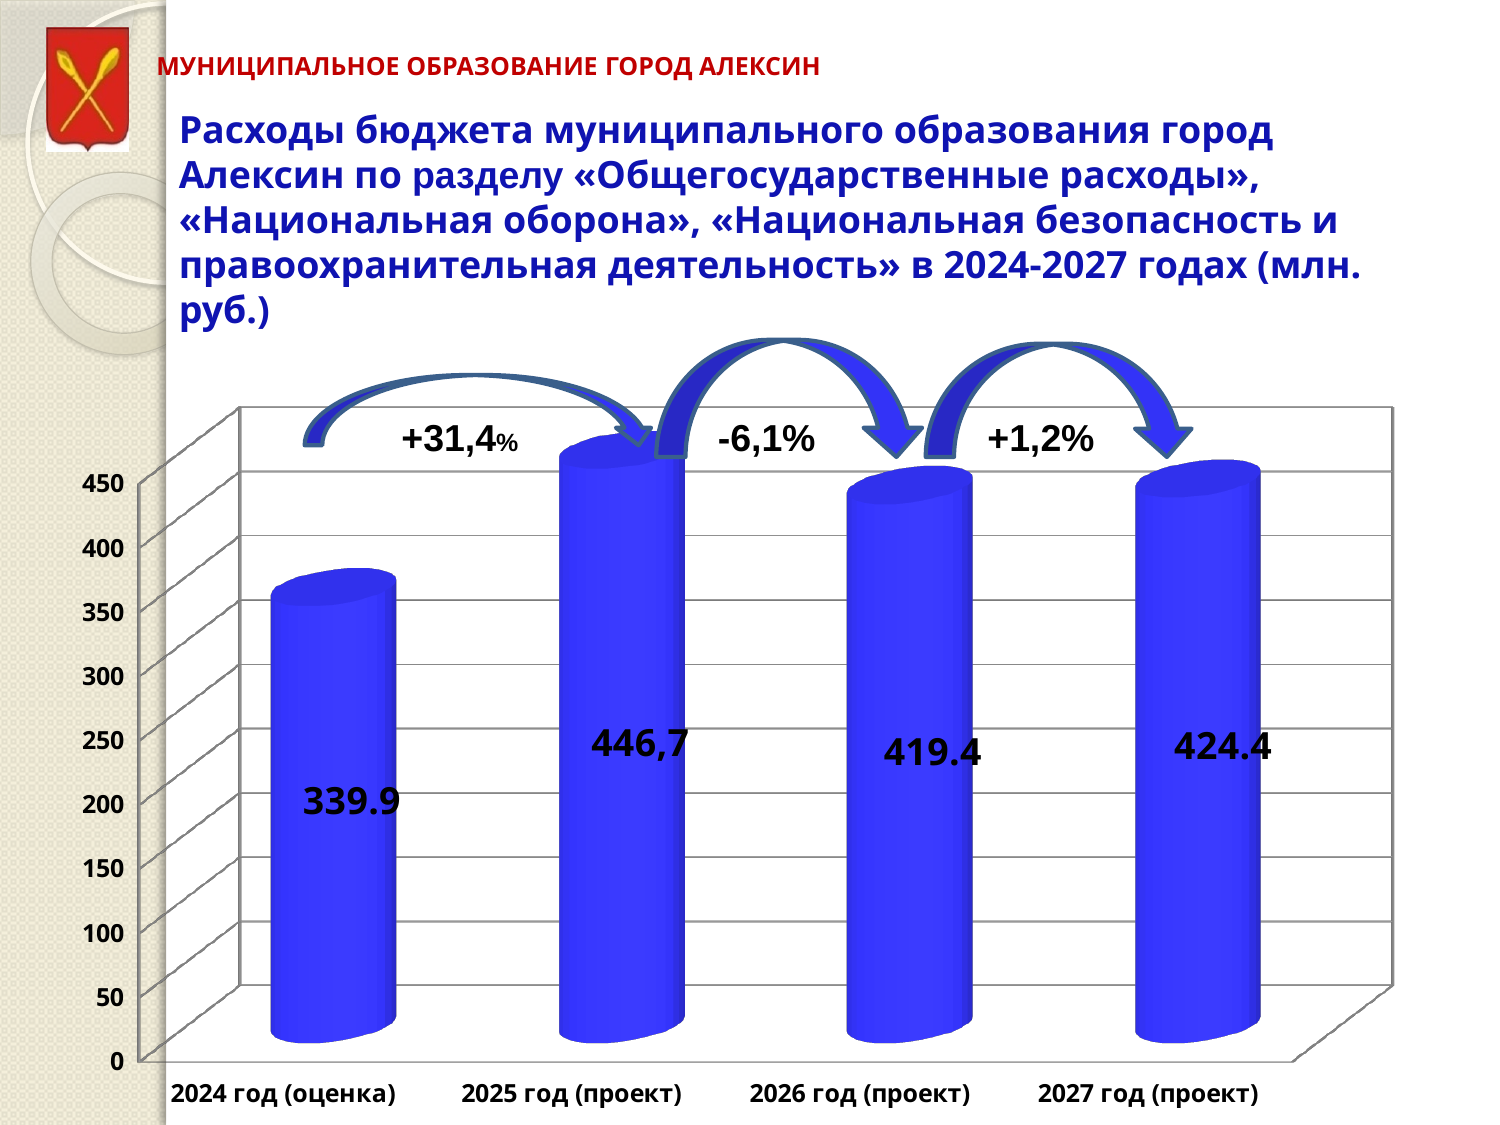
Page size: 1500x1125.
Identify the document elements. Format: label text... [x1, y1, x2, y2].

picture [46, 26, 130, 152]
text_box [946, 341, 1161, 388]
title Расходы бюджета муниципального образования город Алексин по разделу «Общегосударственные расходы», «Национальная оборона», «Национальная безопасность и правоохранительная деятельность» в 2024-2027 годах (млн. руб.) [164, 109, 1425, 329]
text_box [675, 337, 893, 388]
chart [46, 391, 1430, 1125]
text_box [366, 372, 586, 388]
text_box МУНИЦИПАЛЬНОЕ ОБРАЗОВАНИЕ ГОРОД АЛЕКСИН [141, 42, 1400, 88]
